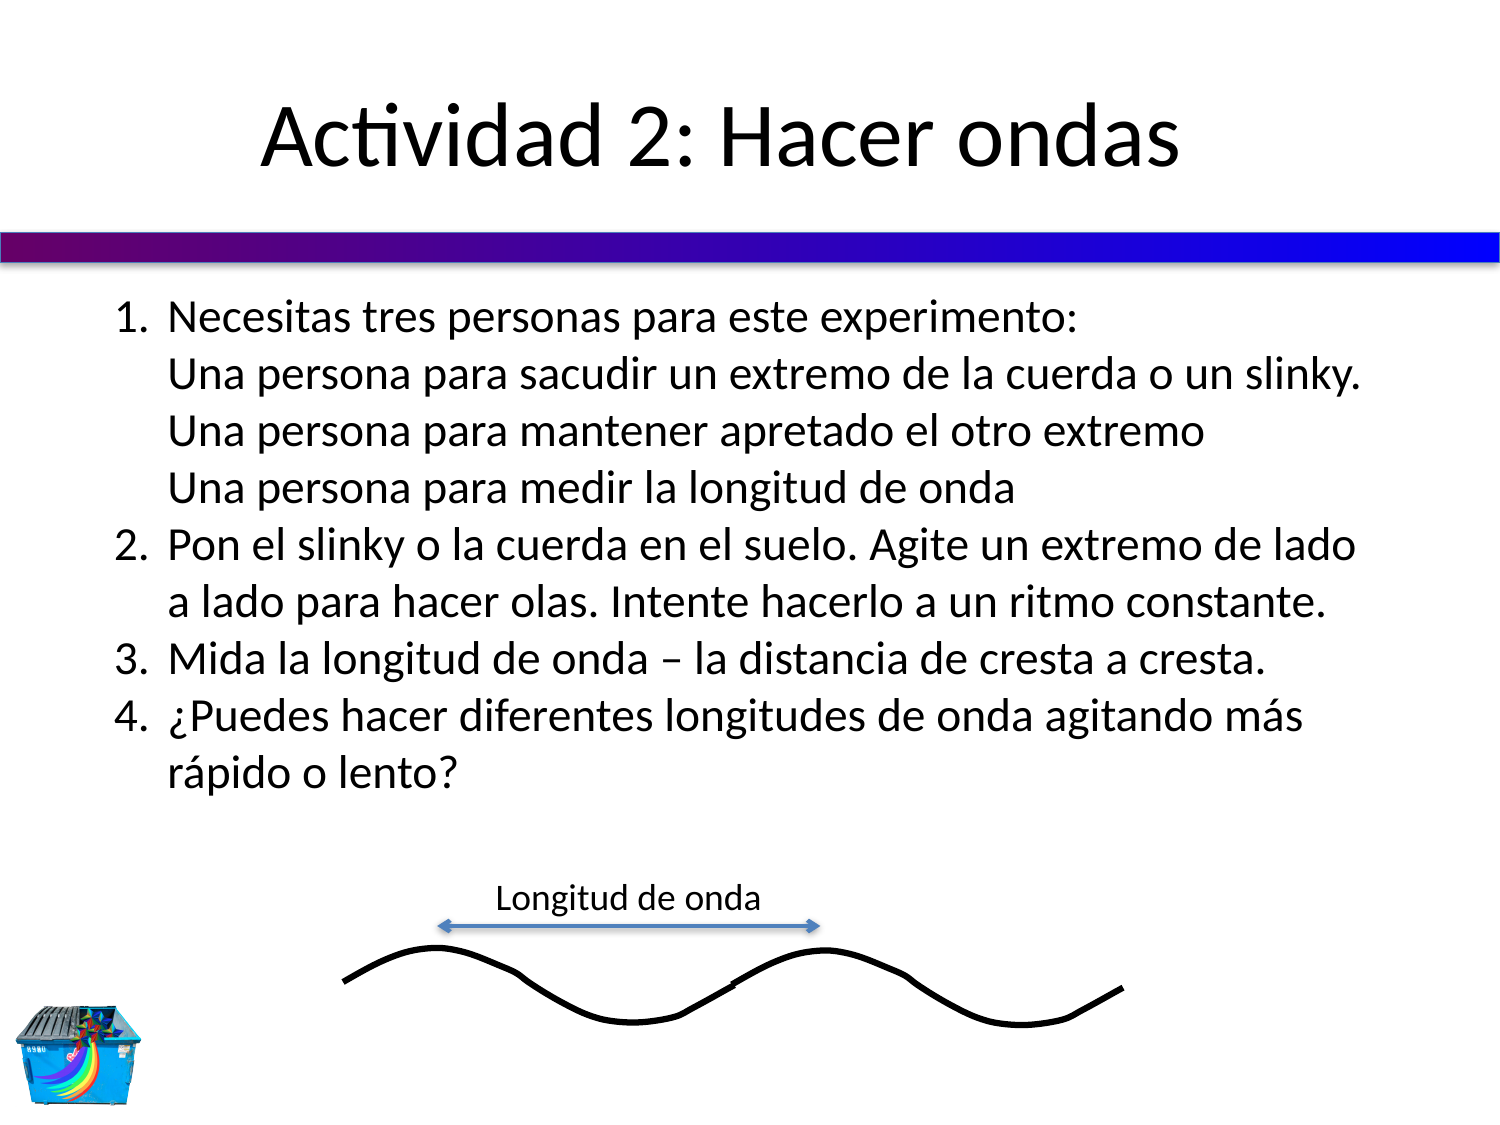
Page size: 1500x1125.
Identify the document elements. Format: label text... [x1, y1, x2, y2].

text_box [342, 947, 1124, 1026]
text_box Longitud de onda [480, 899, 777, 922]
picture [14, 1004, 143, 1107]
text_box Necesitas tres personas para este experimento: Una persona para sacudir un extremo de la cuerda o un slinky. Una persona para mantener apretado el otro extremo Una persona para medir la longitud de onda Pon el slinky o la cuerda en el suelo. Agite un extremo de lado a lado para hacer olas. Intente hacerlo a un ritmo constante. Mida la longitud de onda – la distancia de cresta a cresta. ¿Puedes hacer diferentes longitudes de onda agitando más rápido o lento? [99, 277, 1406, 899]
text_box Actividad 2: Hacer ondas [245, 67, 1197, 193]
